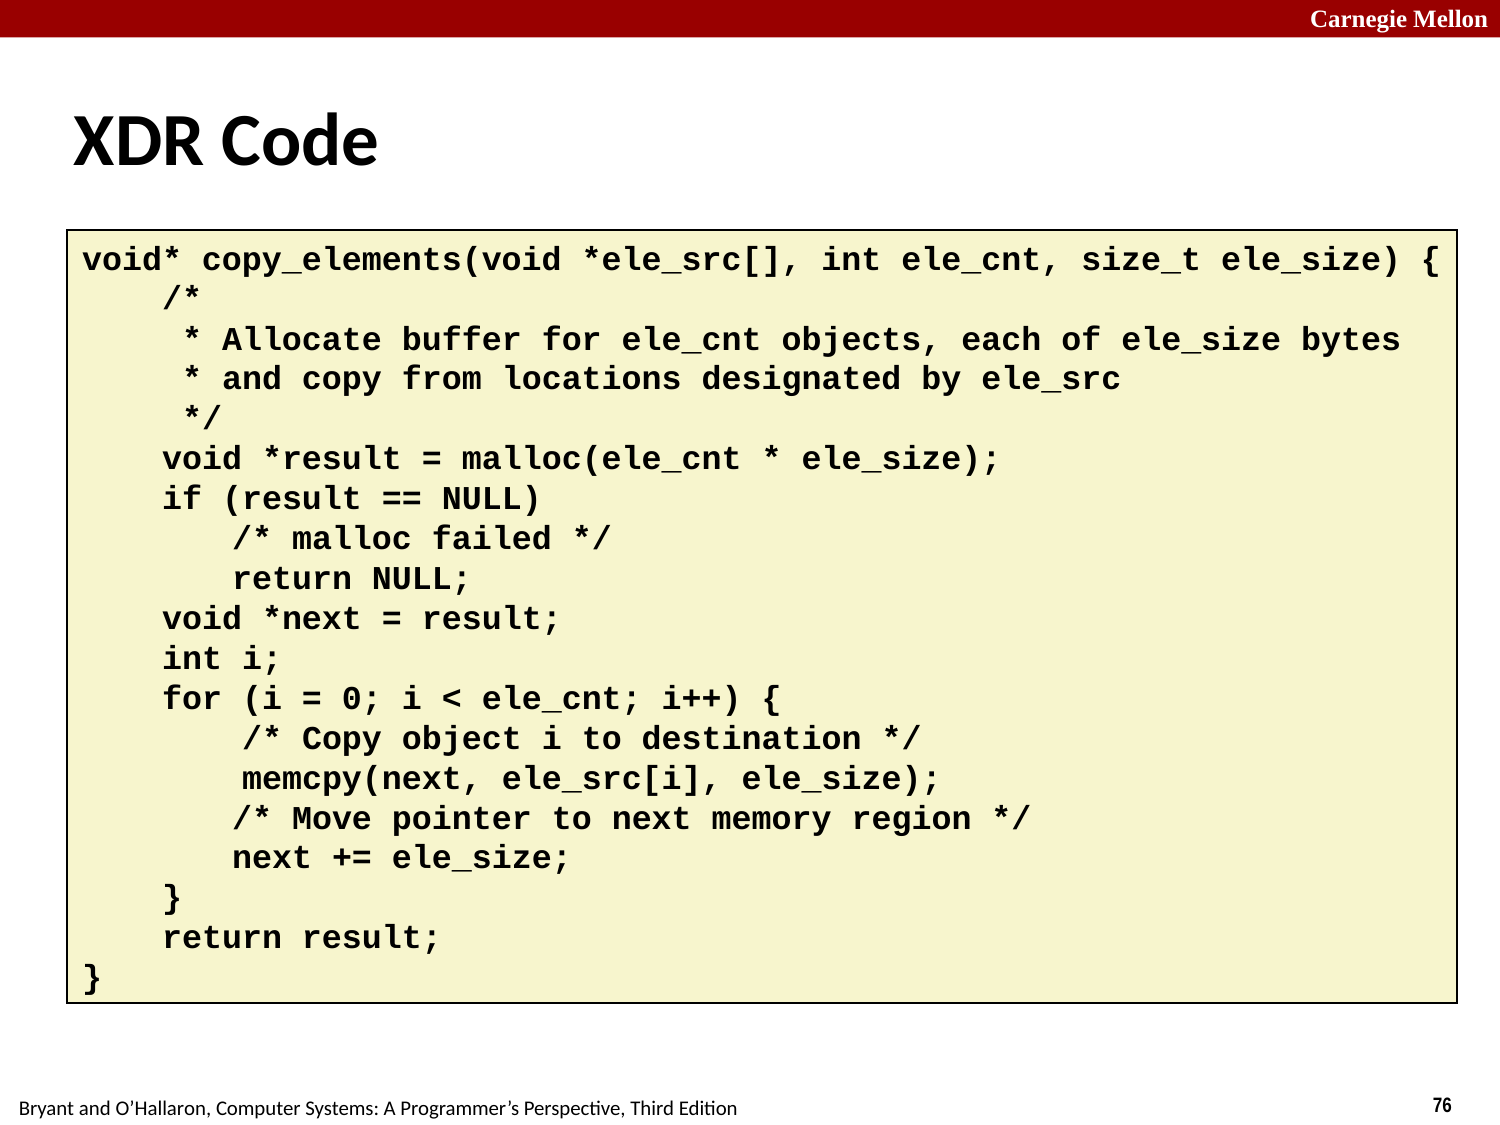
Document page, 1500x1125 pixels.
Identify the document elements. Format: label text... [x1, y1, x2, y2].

text_box void* copy_elements(void *ele_src[], int ele_cnt, size_t ele_size) { /* * Allocate buffer for ele_cnt objects, each of ele_size bytes * and copy from locations designated by ele_src */ void *result = malloc(ele_cnt * ele_size); if (result == NULL) /* malloc failed */ return NULL; void *next = result; int i; for (i = 0; i < ele_cnt; i++) { /* Copy object i to destination */ memcpy(next, ele_src[i], ele_size); /* Move pointer to next memory region */ next += ele_size; } return result; } [67, 229, 1458, 1003]
title XDR Code [58, 72, 1305, 199]
